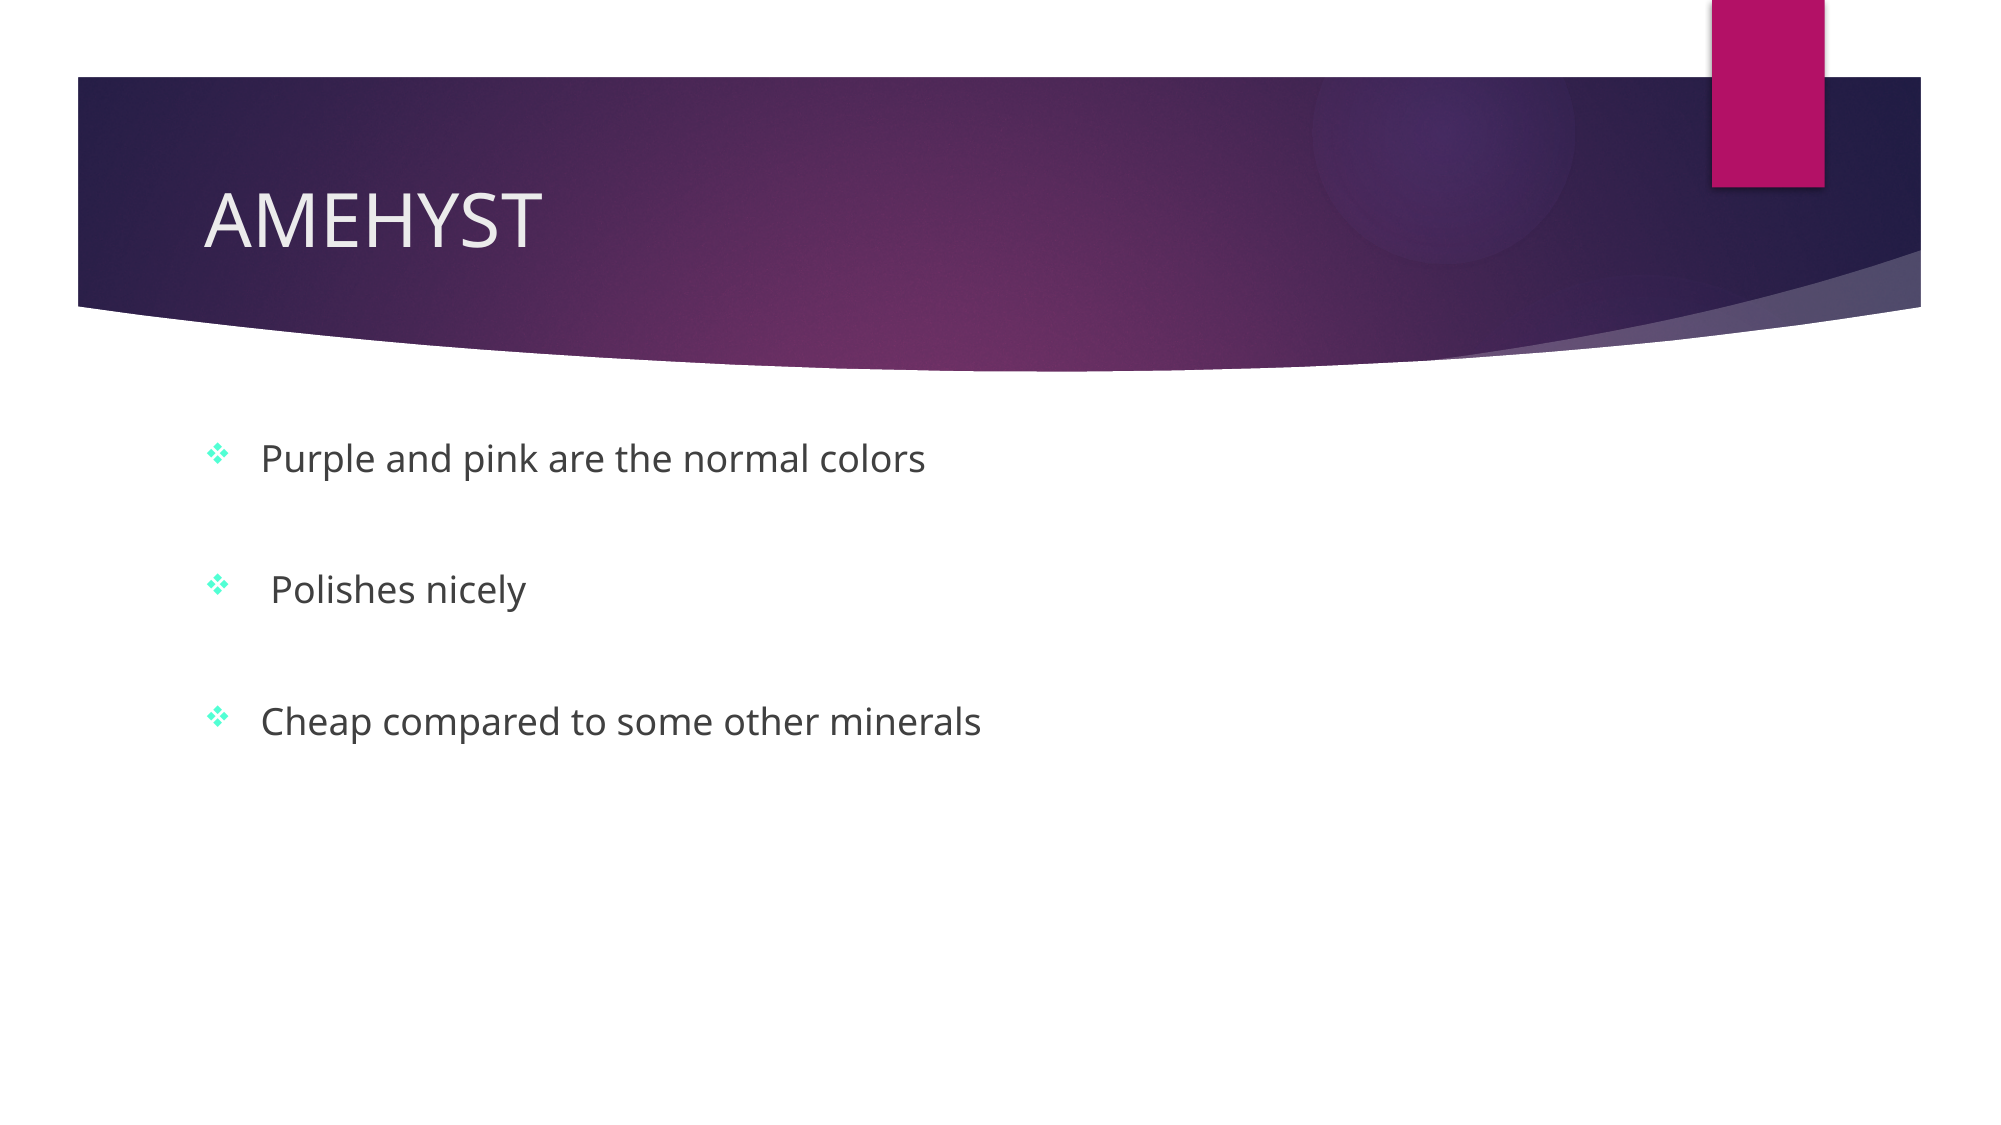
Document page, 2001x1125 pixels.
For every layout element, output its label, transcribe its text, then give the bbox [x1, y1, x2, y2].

title AMEHYST [189, 159, 1627, 276]
list Purple and pink are the normal colors Polishes nicely Cheap compared to some other minerals [189, 427, 1638, 988]
